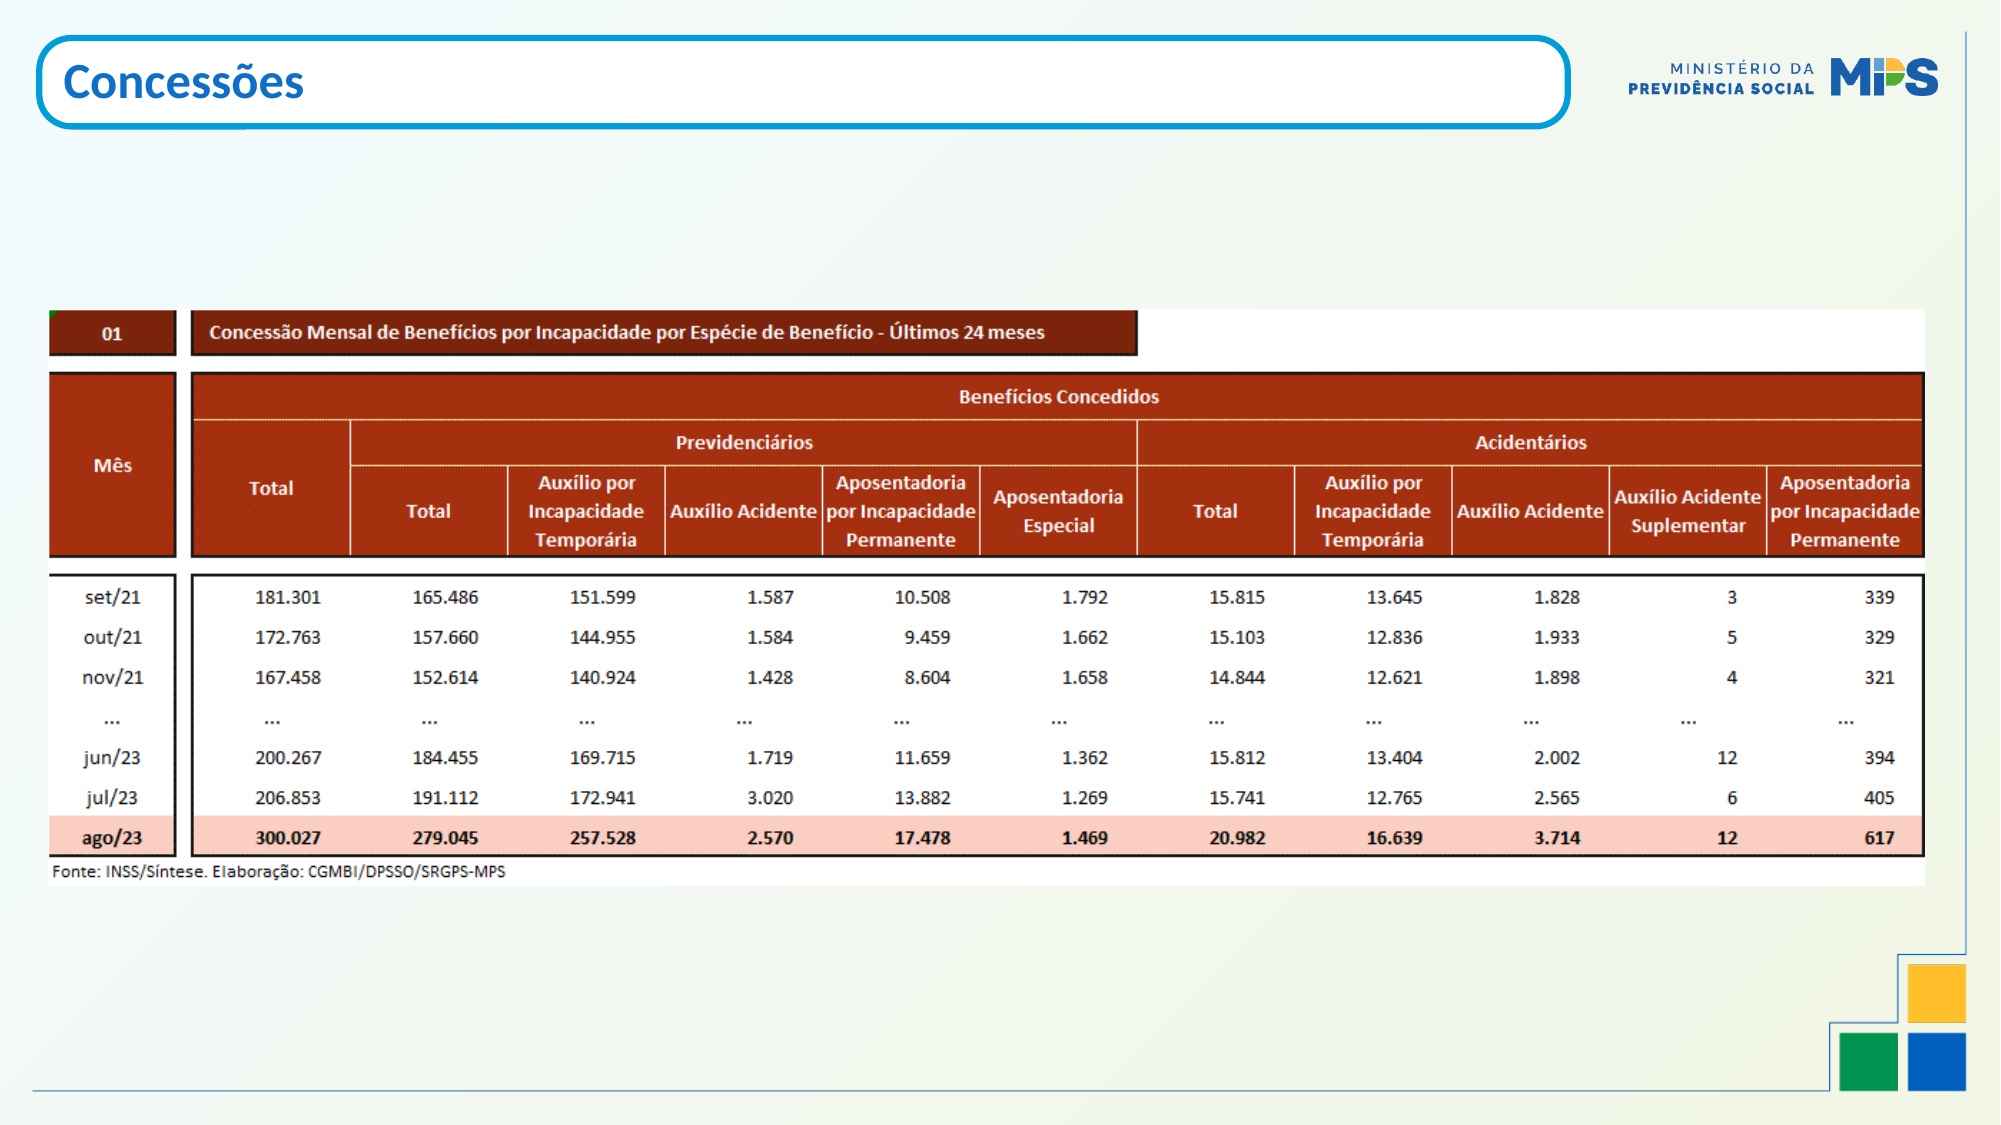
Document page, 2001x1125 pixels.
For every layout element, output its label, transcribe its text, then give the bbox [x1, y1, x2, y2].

picture [0, 0, 2000, 1125]
text_box Concessões [37, 35, 1570, 129]
